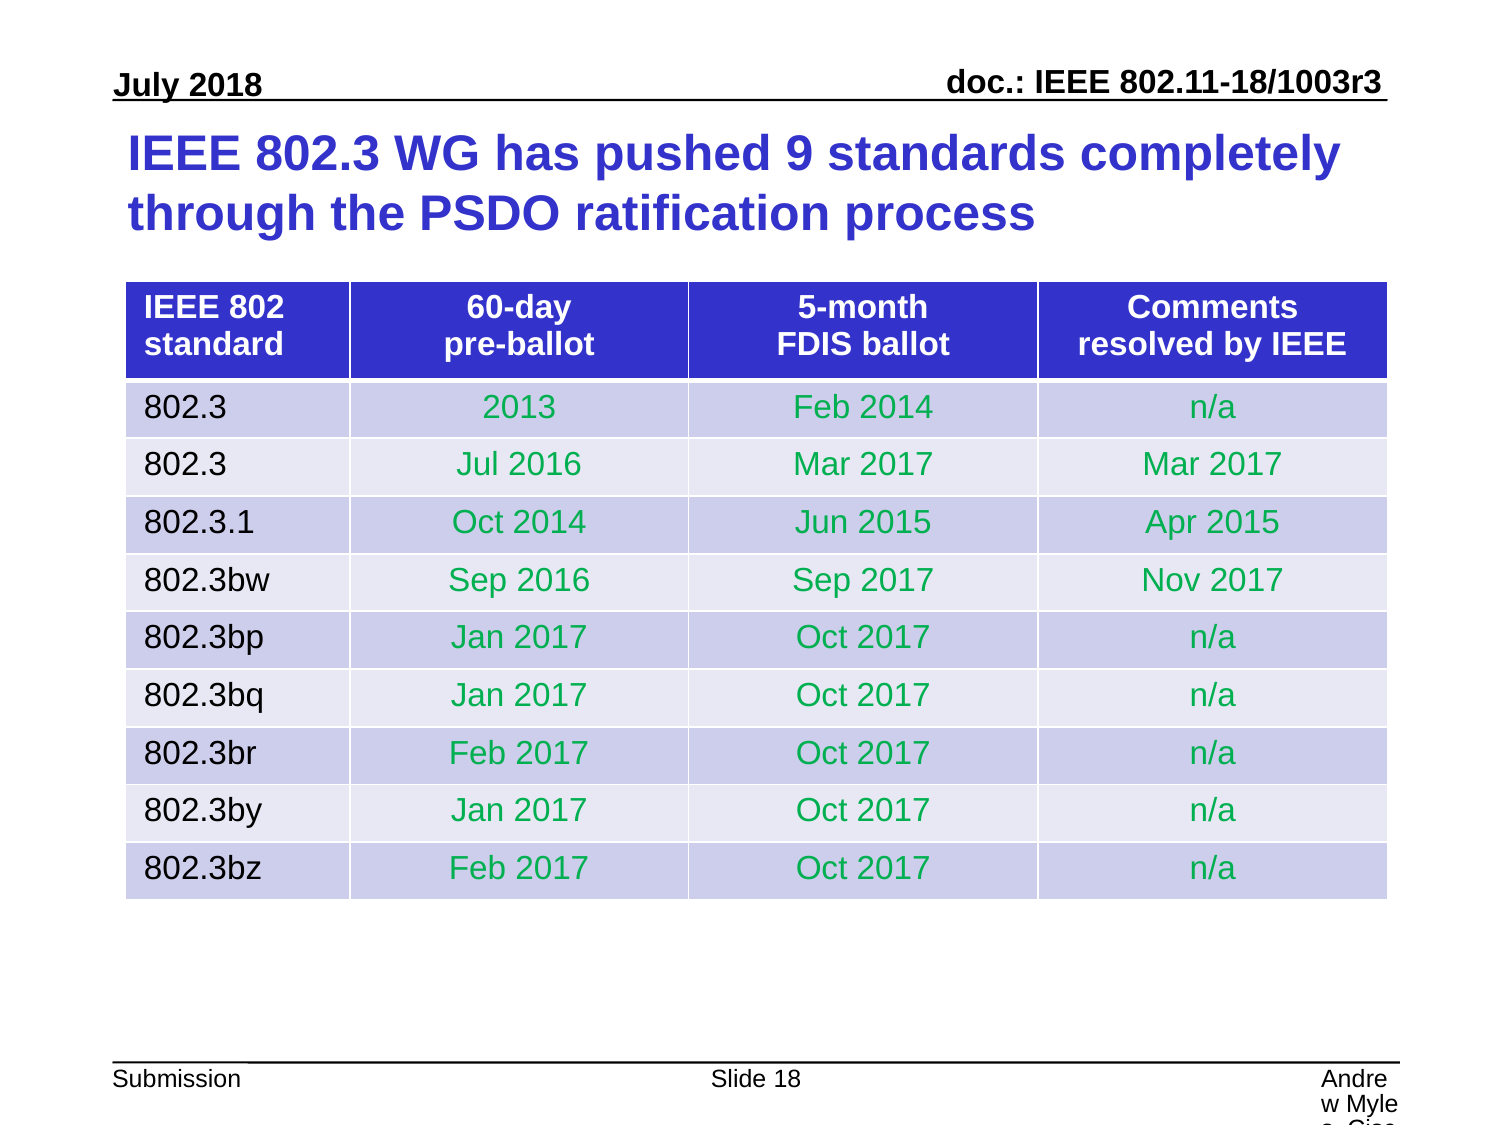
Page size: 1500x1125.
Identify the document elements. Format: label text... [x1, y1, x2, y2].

slide_number Slide 18 [709, 1061, 803, 1093]
table_cell 802.3bz [126, 843, 349, 899]
table_cell 802.3br [126, 728, 349, 784]
table_cell 802.3bq [126, 670, 349, 726]
table_header IEEE 802 standard [126, 282, 349, 378]
table_cell Feb 2014 [689, 383, 1037, 437]
table_cell Feb 2017 [351, 843, 688, 899]
table_cell 802.3 [126, 383, 349, 437]
table_cell Oct 2017 [689, 843, 1037, 899]
table_cell Oct 2017 [689, 785, 1037, 841]
table_cell n/a [1039, 612, 1387, 668]
table_cell Feb 2017 [351, 728, 688, 784]
table_cell Oct 2017 [689, 670, 1037, 726]
table_cell Oct 2017 [689, 728, 1037, 784]
table_header Comments resolved by IEEE [1039, 282, 1387, 378]
footer Andrew Myles, Cisco [1320, 1061, 1402, 1093]
table_cell 802.3 [126, 439, 349, 495]
table_cell Mar 2017 [1039, 439, 1387, 495]
table_cell Apr 2015 [1039, 497, 1387, 553]
table_cell Nov 2017 [1039, 555, 1387, 610]
table_cell Mar 2017 [689, 439, 1037, 495]
table_cell Oct 2014 [351, 497, 688, 553]
table_cell Jun 2015 [689, 497, 1037, 553]
table_cell n/a [1039, 670, 1387, 726]
table_cell Oct 2017 [689, 612, 1037, 668]
title IEEE 802.3 WG has pushed 9 standards completely through the PSDO ratification process [112, 112, 1388, 288]
table_cell n/a [1039, 728, 1387, 784]
table_cell 802.3.1 [126, 497, 349, 553]
table_cell Jan 2017 [351, 670, 688, 726]
table_cell Sep 2017 [689, 555, 1037, 610]
table_cell Jan 2017 [351, 612, 688, 668]
table_cell 802.3bw [126, 555, 349, 610]
table_header 5-month FDIS ballot [689, 282, 1037, 378]
table_cell Jul 2016 [351, 439, 688, 495]
table_cell n/a [1039, 843, 1387, 899]
table_header 60-day pre-ballot [351, 282, 688, 378]
table_cell Jan 2017 [351, 785, 688, 841]
table_cell n/a [1039, 383, 1387, 437]
table_cell Sep 2016 [351, 555, 688, 610]
table_cell 802.3by [126, 785, 349, 841]
table_cell 2013 [351, 383, 688, 437]
table_cell 802.3bp [126, 612, 349, 668]
table_cell n/a [1039, 785, 1387, 841]
